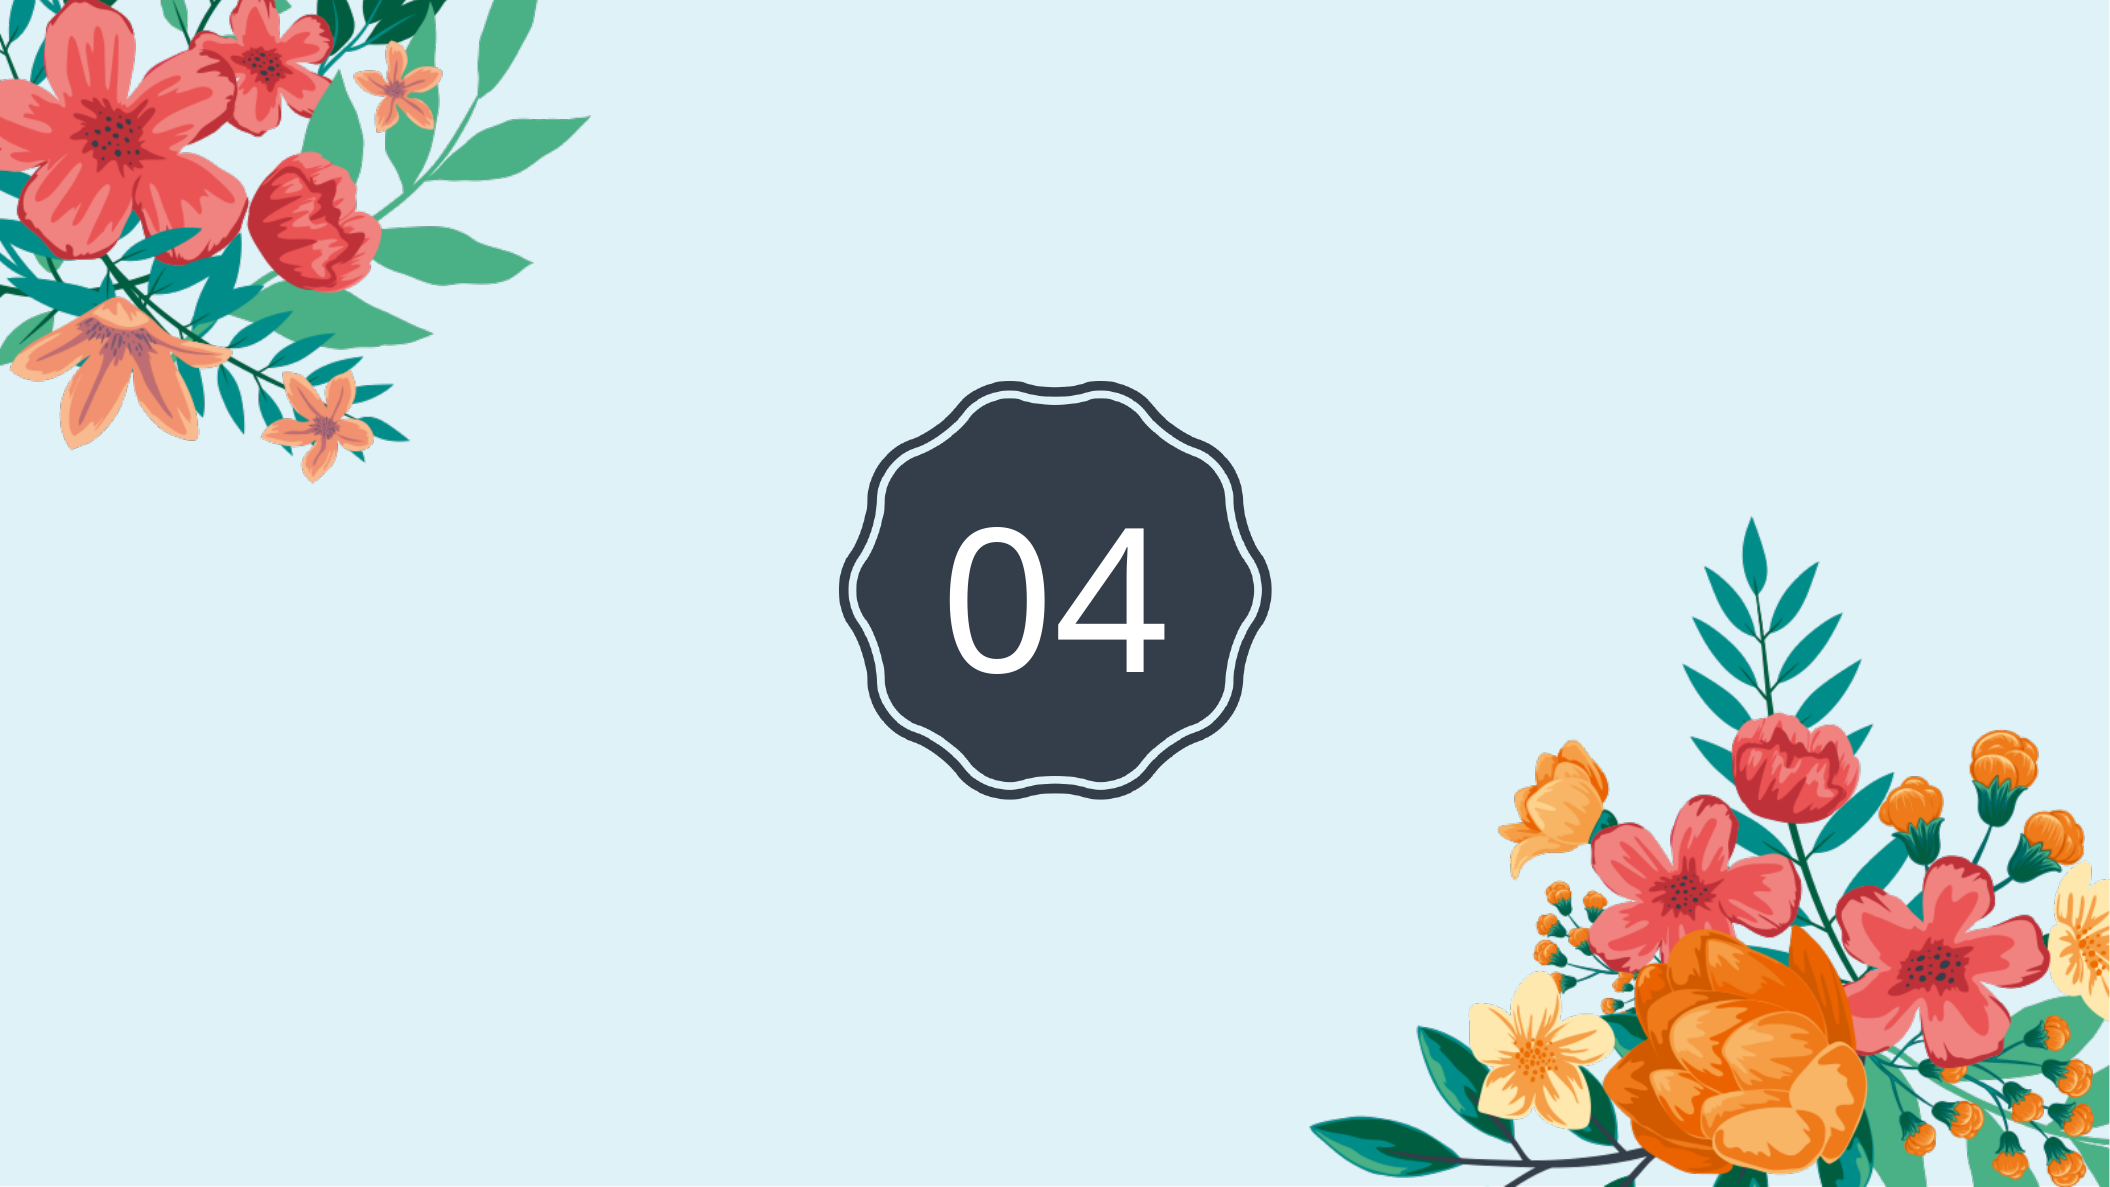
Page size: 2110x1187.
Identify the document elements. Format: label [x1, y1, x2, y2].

picture [829, 365, 1280, 810]
picture [1302, 498, 2110, 1187]
picture [0, 0, 618, 511]
